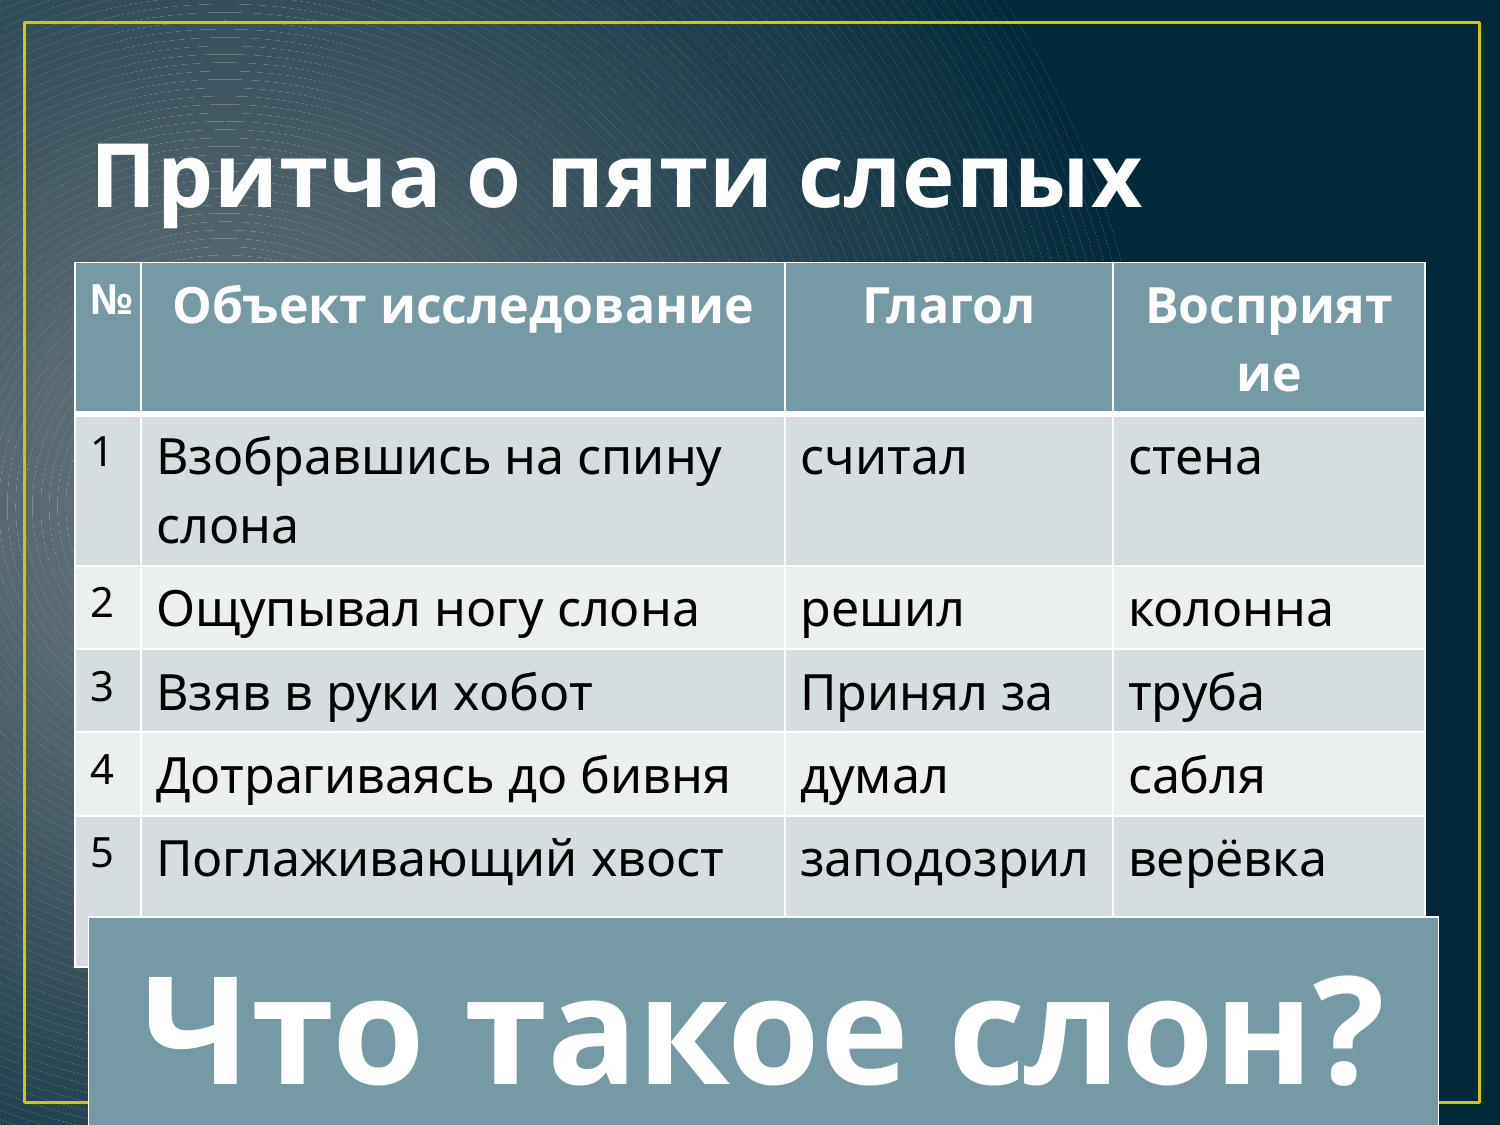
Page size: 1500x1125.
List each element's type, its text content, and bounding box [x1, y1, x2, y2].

table_cell 3 [76, 650, 140, 731]
table_header Восприятие [1114, 263, 1424, 411]
table_cell верёвка [1114, 817, 1424, 916]
table_cell считал [786, 417, 1112, 565]
table_cell Поглаживающий хвост слона [142, 817, 784, 916]
title Притча о пяти слепых [75, 45, 1425, 233]
table_header Что такое слон? [89, 918, 1438, 1125]
table_cell 5 [76, 817, 140, 966]
table_cell заподозрил [786, 817, 1112, 916]
table_cell решил [786, 567, 1112, 648]
table_cell 1 [76, 417, 140, 565]
table_header Объект исследование [142, 263, 784, 411]
table_cell Ощупывал ногу слона [142, 567, 784, 648]
table_cell Принял за [786, 650, 1112, 731]
table_cell 4 [76, 733, 140, 815]
table_cell стена [1114, 417, 1424, 565]
table_cell думал [786, 733, 1112, 815]
table_cell труба [1114, 650, 1424, 731]
table_cell сабля [1114, 733, 1424, 815]
table_cell Взобравшись на спину слона [142, 417, 784, 565]
table_header № [76, 263, 140, 411]
table_cell Дотрагиваясь до бивня [142, 733, 784, 815]
table_cell 2 [76, 567, 140, 648]
table_cell колонна [1114, 567, 1424, 648]
table_cell Взяв в руки хобот [142, 650, 784, 731]
table_header Глагол [786, 263, 1112, 411]
